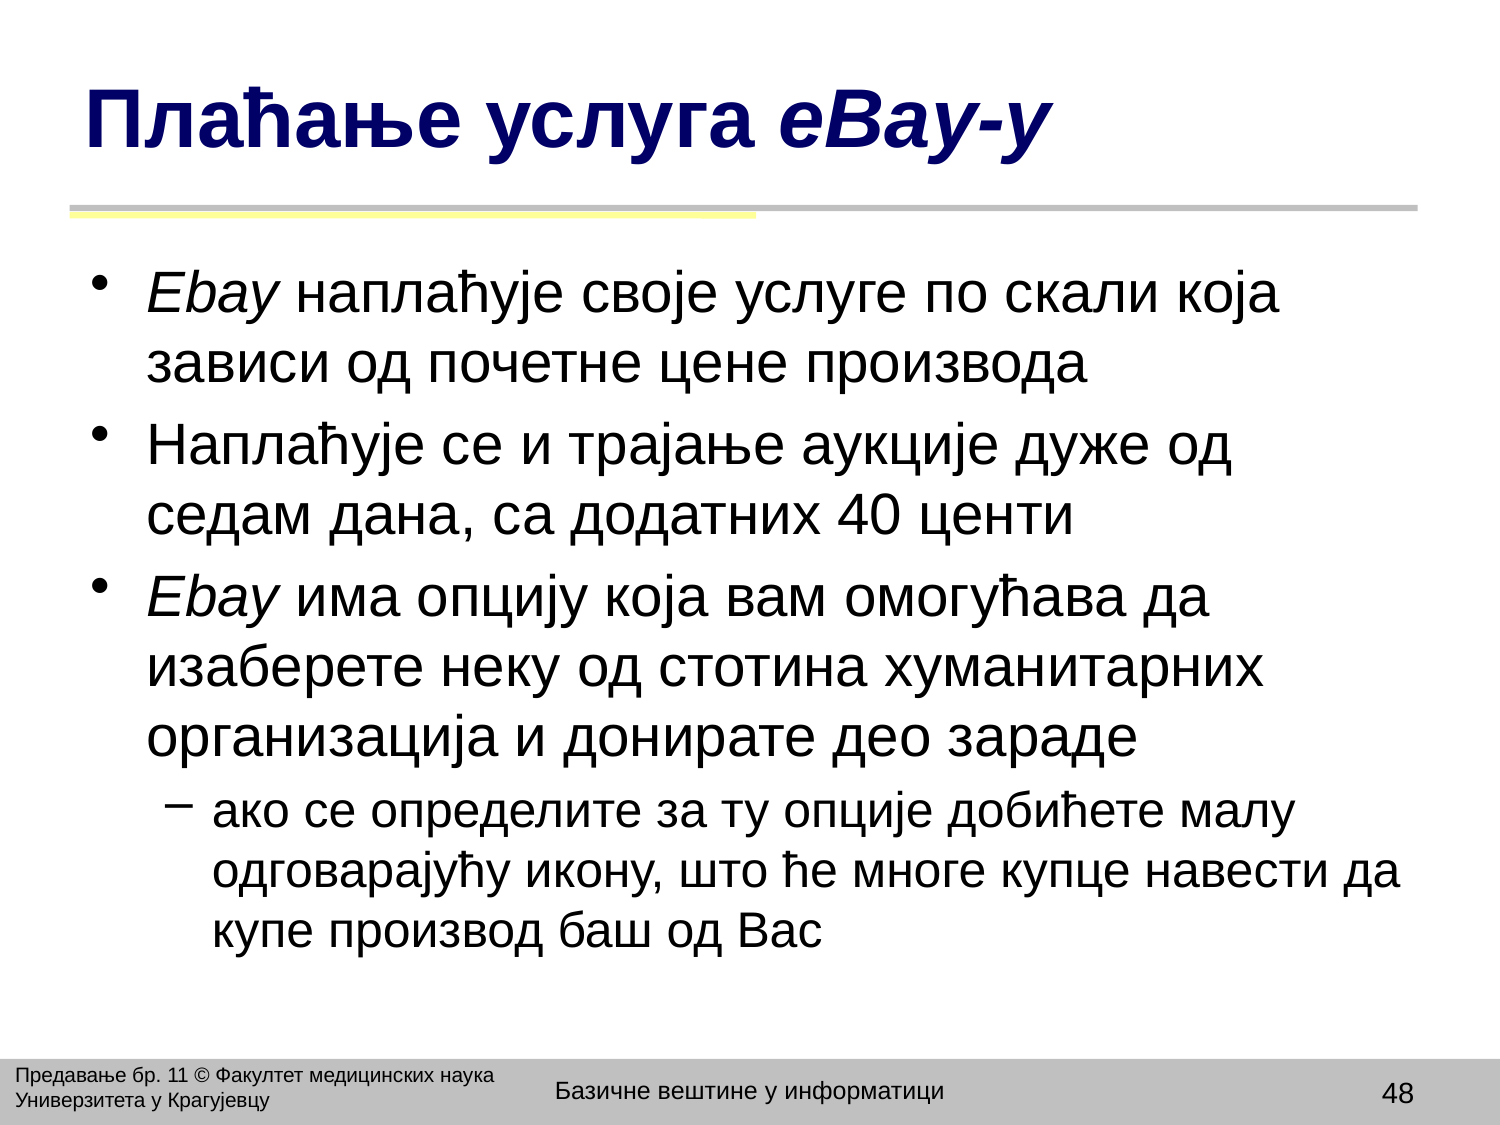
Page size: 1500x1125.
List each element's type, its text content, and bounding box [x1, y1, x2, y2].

title Плаћање услуга eBay-у [69, 19, 1426, 208]
footer Базичне вештине у информатици [512, 1066, 988, 1125]
list Ebay наплаћује своје услуге по скали која зависи од почетне цене производа Наплаћује се и трајање аукције дуже од седам дана, са додатних 40 центи Ebay има опцију која вам омогућава да изаберете неку од стотина хуманитарних организација и донирате део зараде ако се определите за ту опције добићете малу одговарајућу икону, што ће многе купце навести да купе производ баш од Вас [74, 246, 1426, 1023]
slide_number 48 [1079, 1066, 1430, 1125]
slide_number Предавање бр. 11 © Факултет медицинских наука Универзитета у Крагујевцу [0, 1053, 621, 1108]
